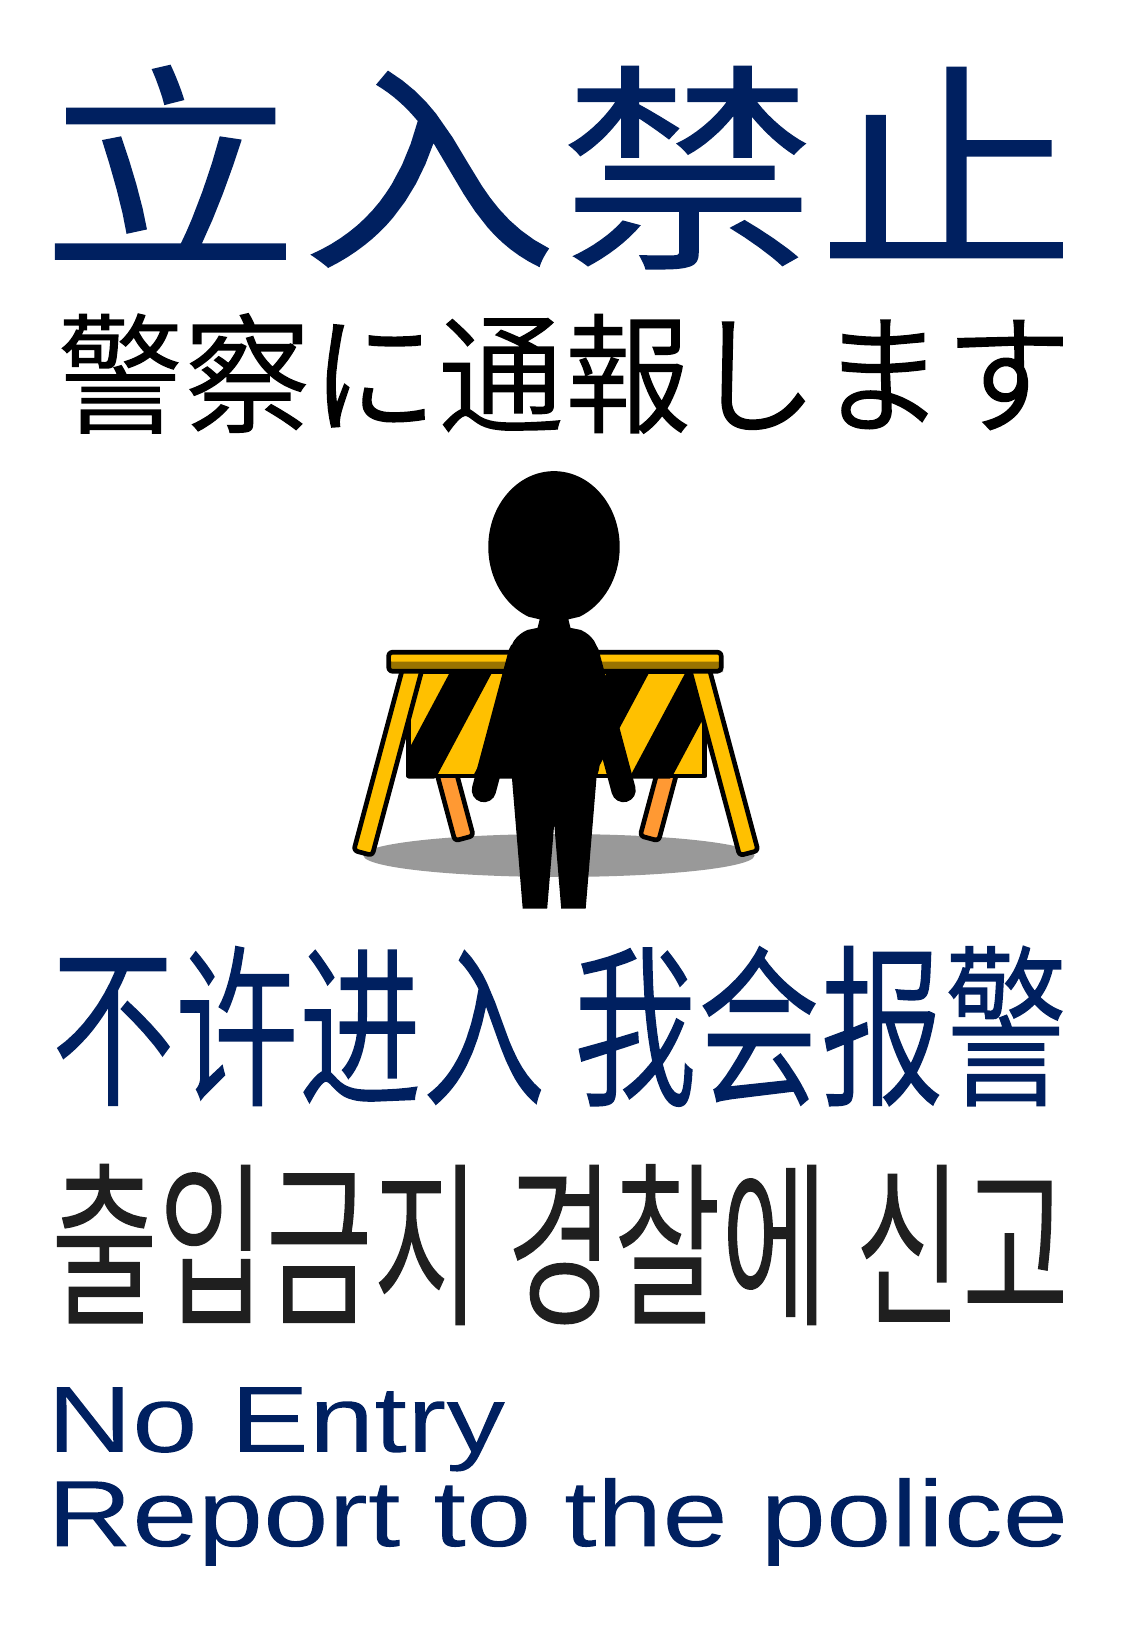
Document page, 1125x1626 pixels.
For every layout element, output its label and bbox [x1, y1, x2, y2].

text_box [56, 945, 1064, 1567]
text_box [363, 470, 755, 909]
